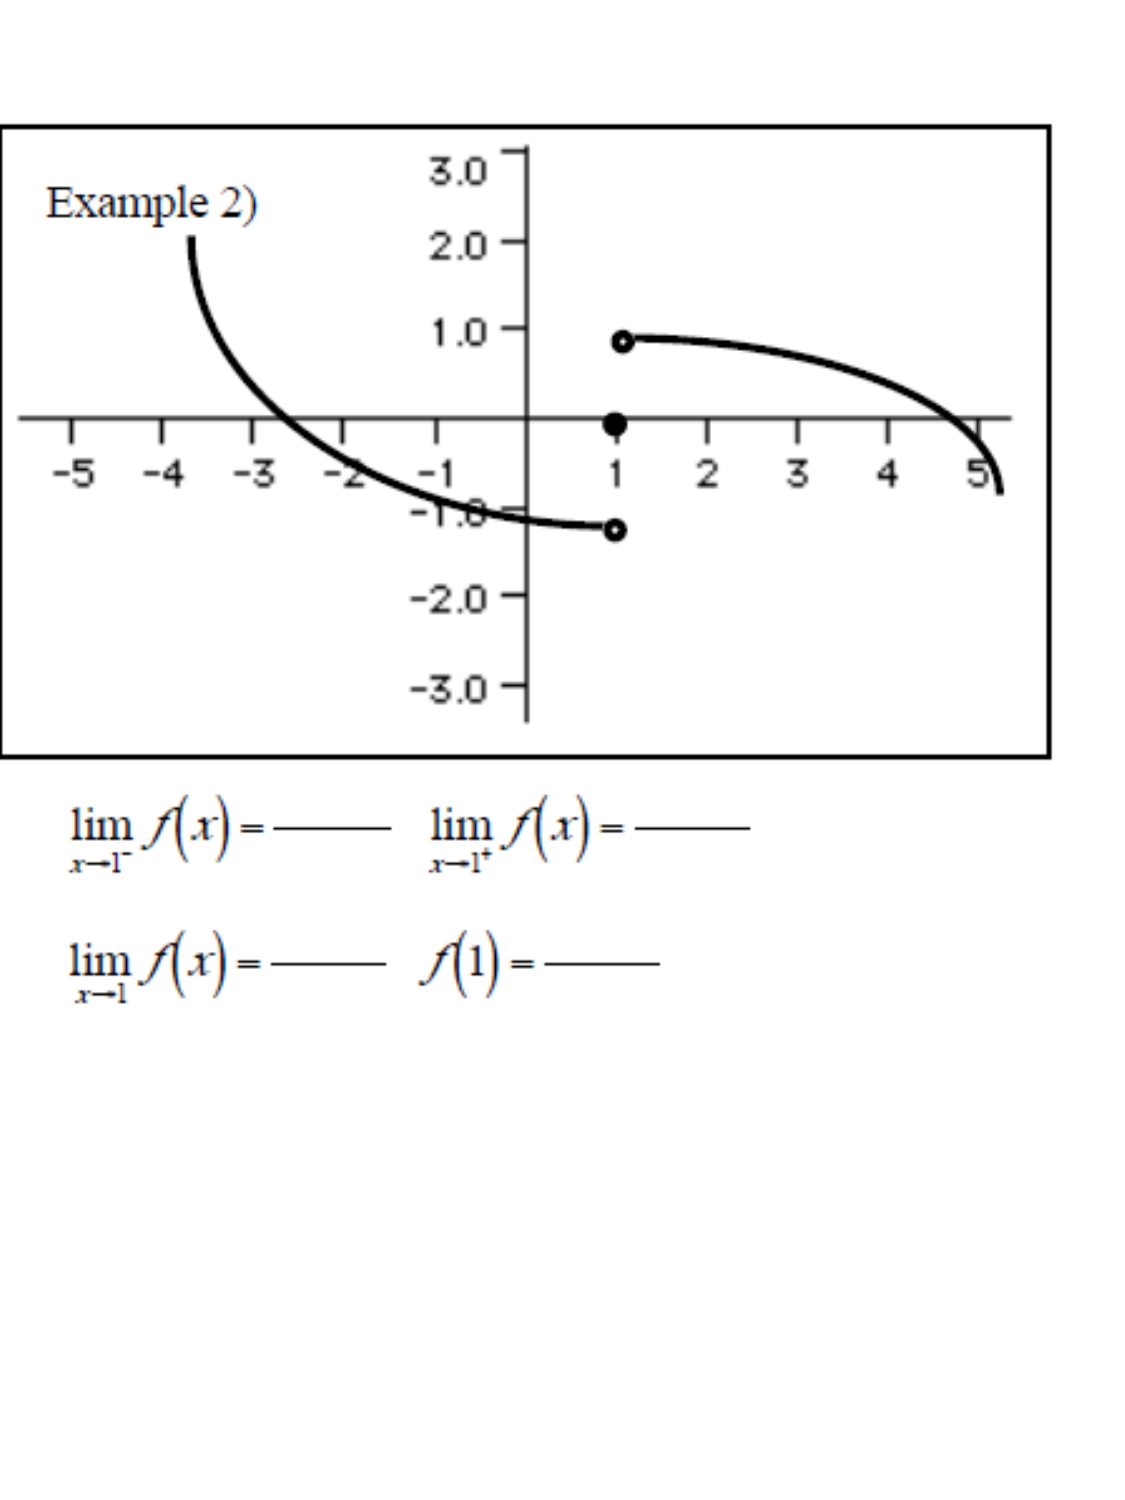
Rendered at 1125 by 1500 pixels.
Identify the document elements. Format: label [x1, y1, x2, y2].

picture [0, 110, 1101, 1040]
